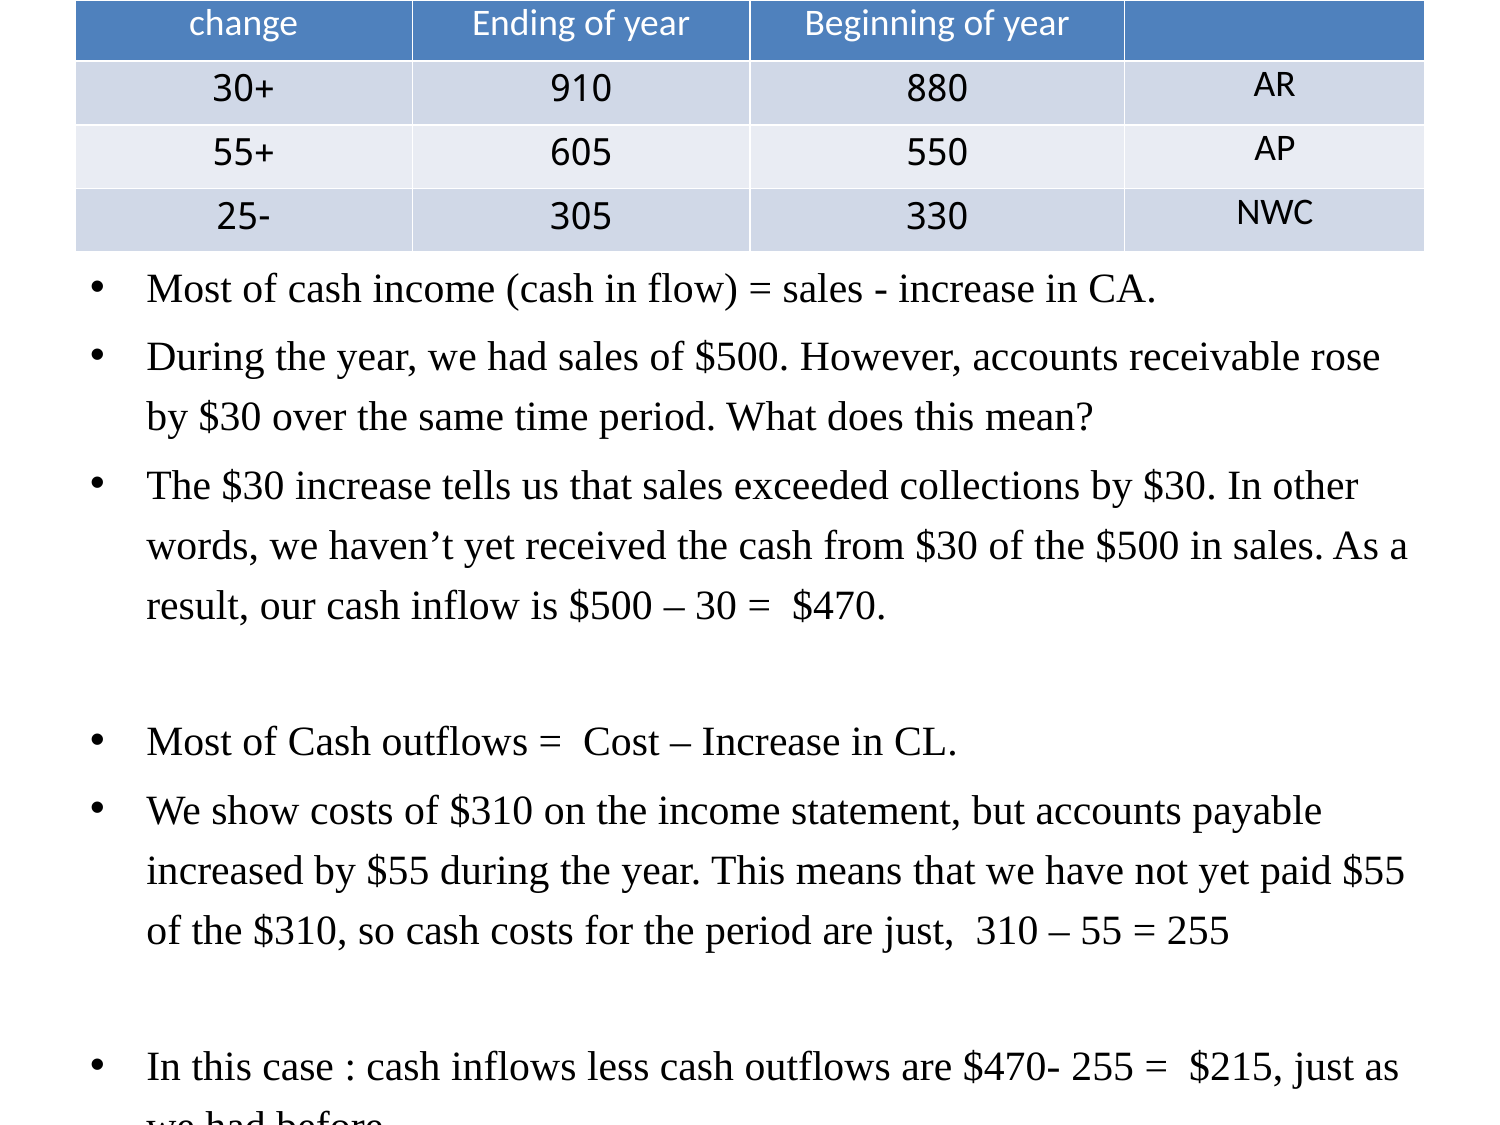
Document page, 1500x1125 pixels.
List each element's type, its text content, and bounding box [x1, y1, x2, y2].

table_cell 305 [413, 189, 749, 251]
table_cell -25 [76, 189, 412, 251]
table_header Ending of year [413, 1, 749, 60]
table_cell 330 [751, 189, 1124, 251]
table_cell 550 [751, 126, 1124, 188]
table_cell +55 [76, 126, 412, 188]
table_cell 880 [751, 62, 1124, 124]
table_cell AP [1125, 126, 1424, 188]
table_cell NWC [1125, 189, 1424, 251]
table_header Beginning of year [751, 1, 1124, 60]
list Most of cash income (cash in flow) = sales - increase in CA. During the year, we had sales of $500. However, accounts receivable rose by $30 over the same time period. What does this mean? The $30 increase tells us that sales exceeded collections by $30. In other words, we haven’t yet received the cash from $30 of the $500 in sales. As a result, our cash inflow is $500 – 30 = $470. Most of Cash outflows = Cost – Increase in CL. We show costs of $310 on the income statement, but accounts payable increased by $55 during the year. This means that we have not yet paid $55 of the $310, so cash costs for the period are just, 310 – 55 = 255 In this case : cash inflows less cash outflows are $470- 255 = $215, just as we had before [75, 253, 1425, 1125]
table_cell +30 [76, 62, 412, 124]
table_header change [76, 1, 412, 60]
table_header [1125, 1, 1424, 60]
table_cell AR [1125, 62, 1424, 124]
table_cell 910 [413, 62, 749, 124]
table_cell 605 [413, 126, 749, 188]
